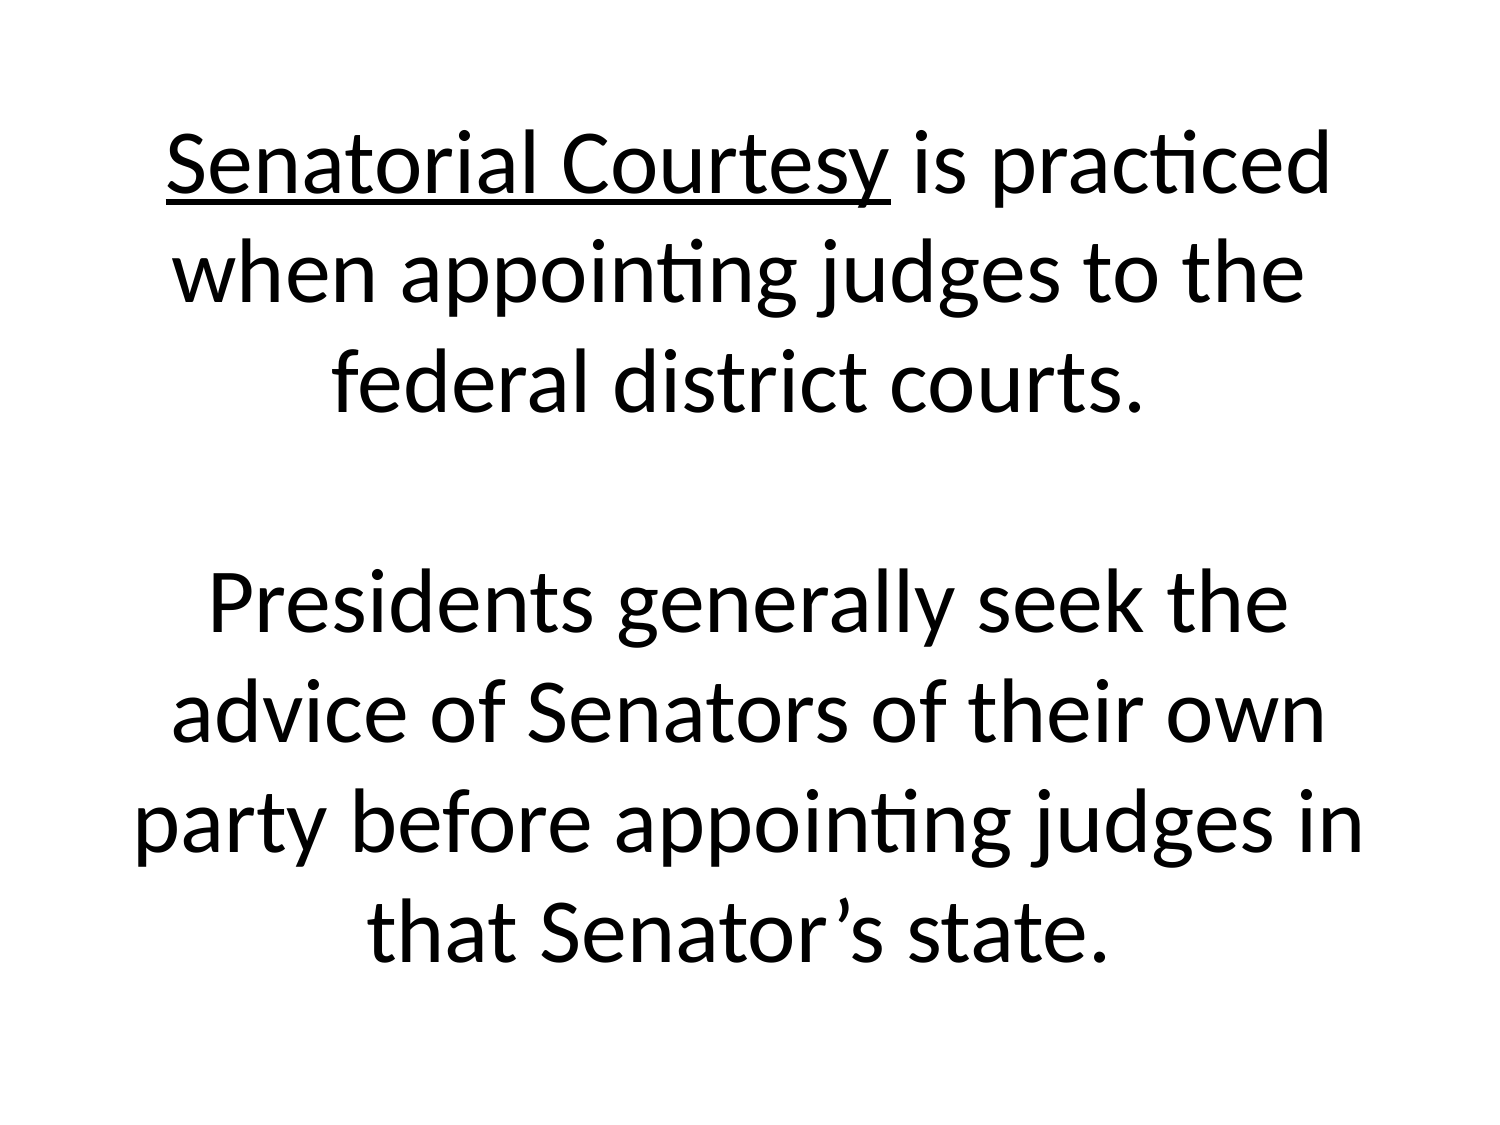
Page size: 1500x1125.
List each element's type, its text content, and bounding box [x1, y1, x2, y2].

title Senatorial Courtesy is practiced when appointing judges to the federal district courts. Presidents generally seek the advice of Senators of their own party before appointing judges in that Senator’s state. [74, 44, 1426, 1038]
